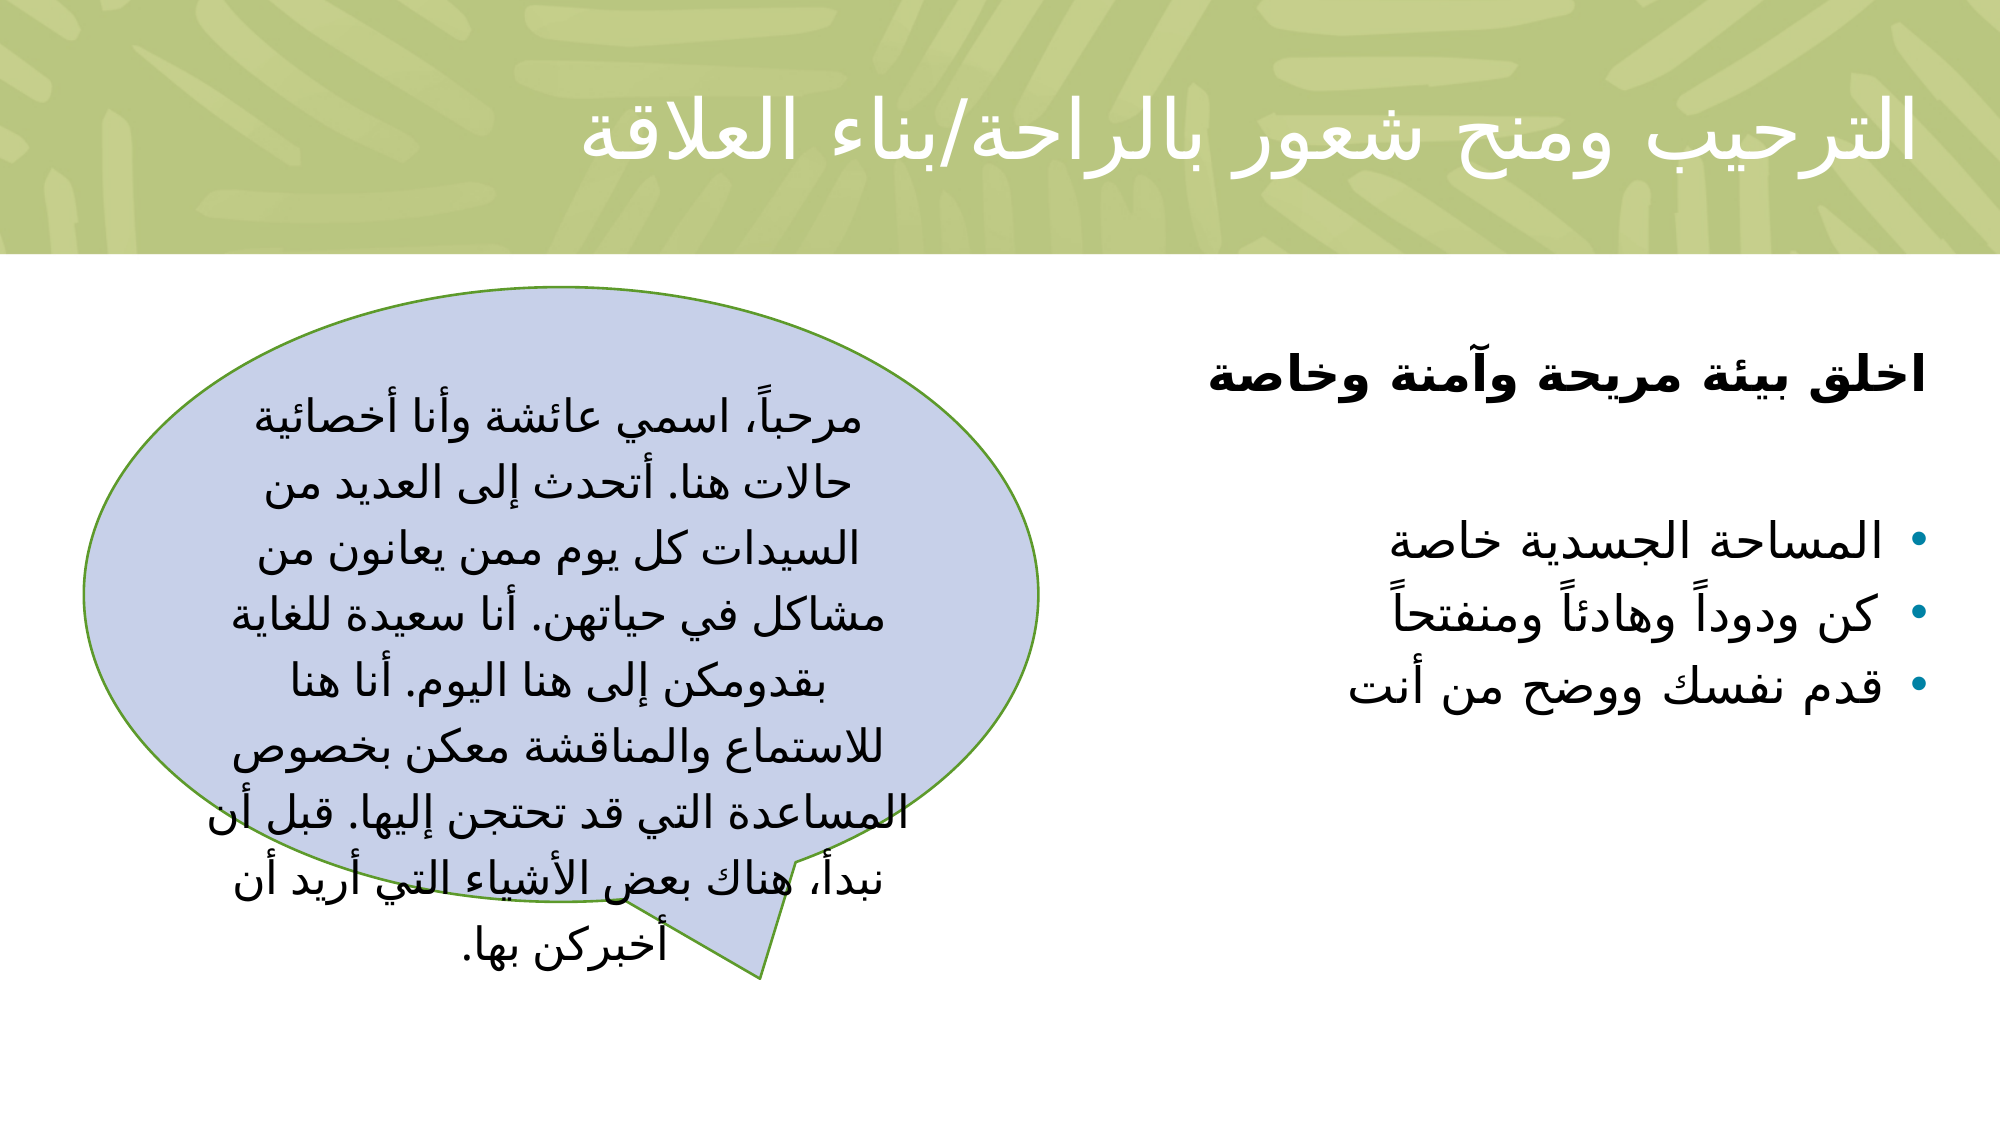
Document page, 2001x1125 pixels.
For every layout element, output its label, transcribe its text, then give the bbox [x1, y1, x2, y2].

title الترحيب ومنح شعور بالراحة/بناء العلاقة [61, 33, 1938, 220]
list اخلق بيئة مريحة وآمنة وخاصة المساحة الجسدية خاصة كن ودوداً وهادئاً ومنفتحاً قدم نفسك ووضح من أنت [1009, 333, 1936, 994]
picture [0, 0, 2000, 1125]
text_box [83, 286, 1039, 903]
